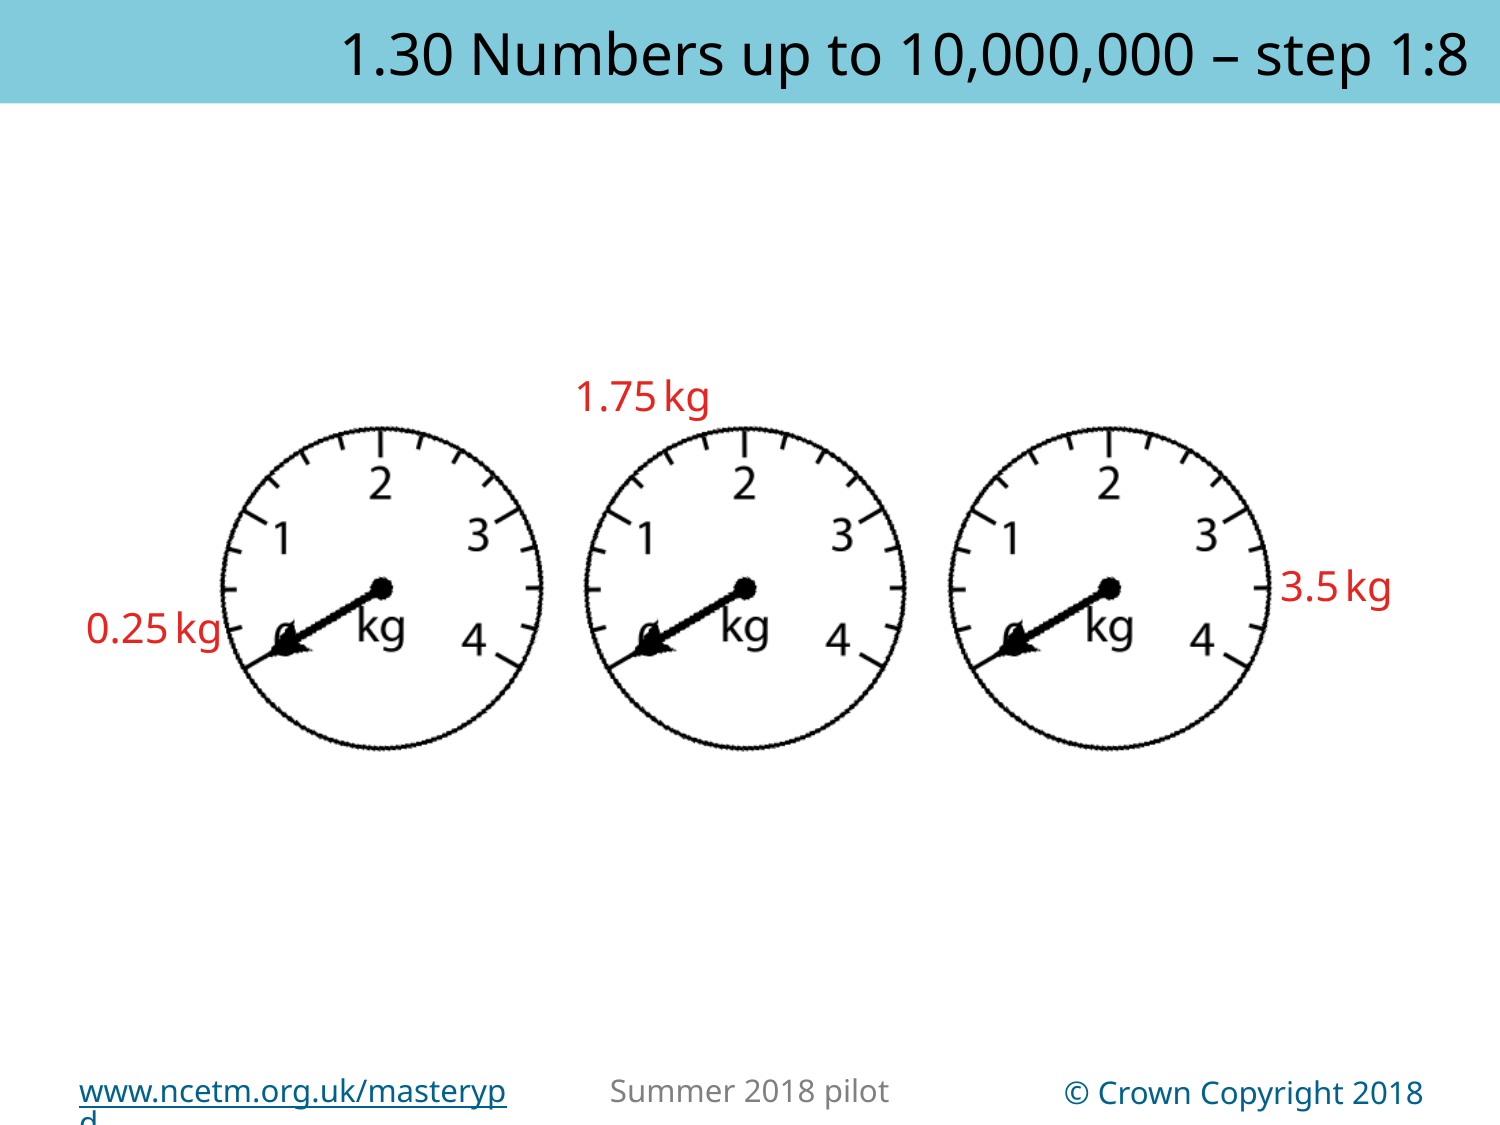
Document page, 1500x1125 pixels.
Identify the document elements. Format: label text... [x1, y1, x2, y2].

text_box 3.5 kg [1275, 558, 1408, 619]
picture [186, 391, 579, 786]
picture [914, 391, 1307, 786]
text_box 0.25 kg [70, 600, 214, 661]
picture [550, 391, 942, 786]
list 1.30 Numbers up to 10,000,000 – step 1:8 [0, 0, 1500, 104]
text_box 1.75 kg [559, 368, 727, 429]
